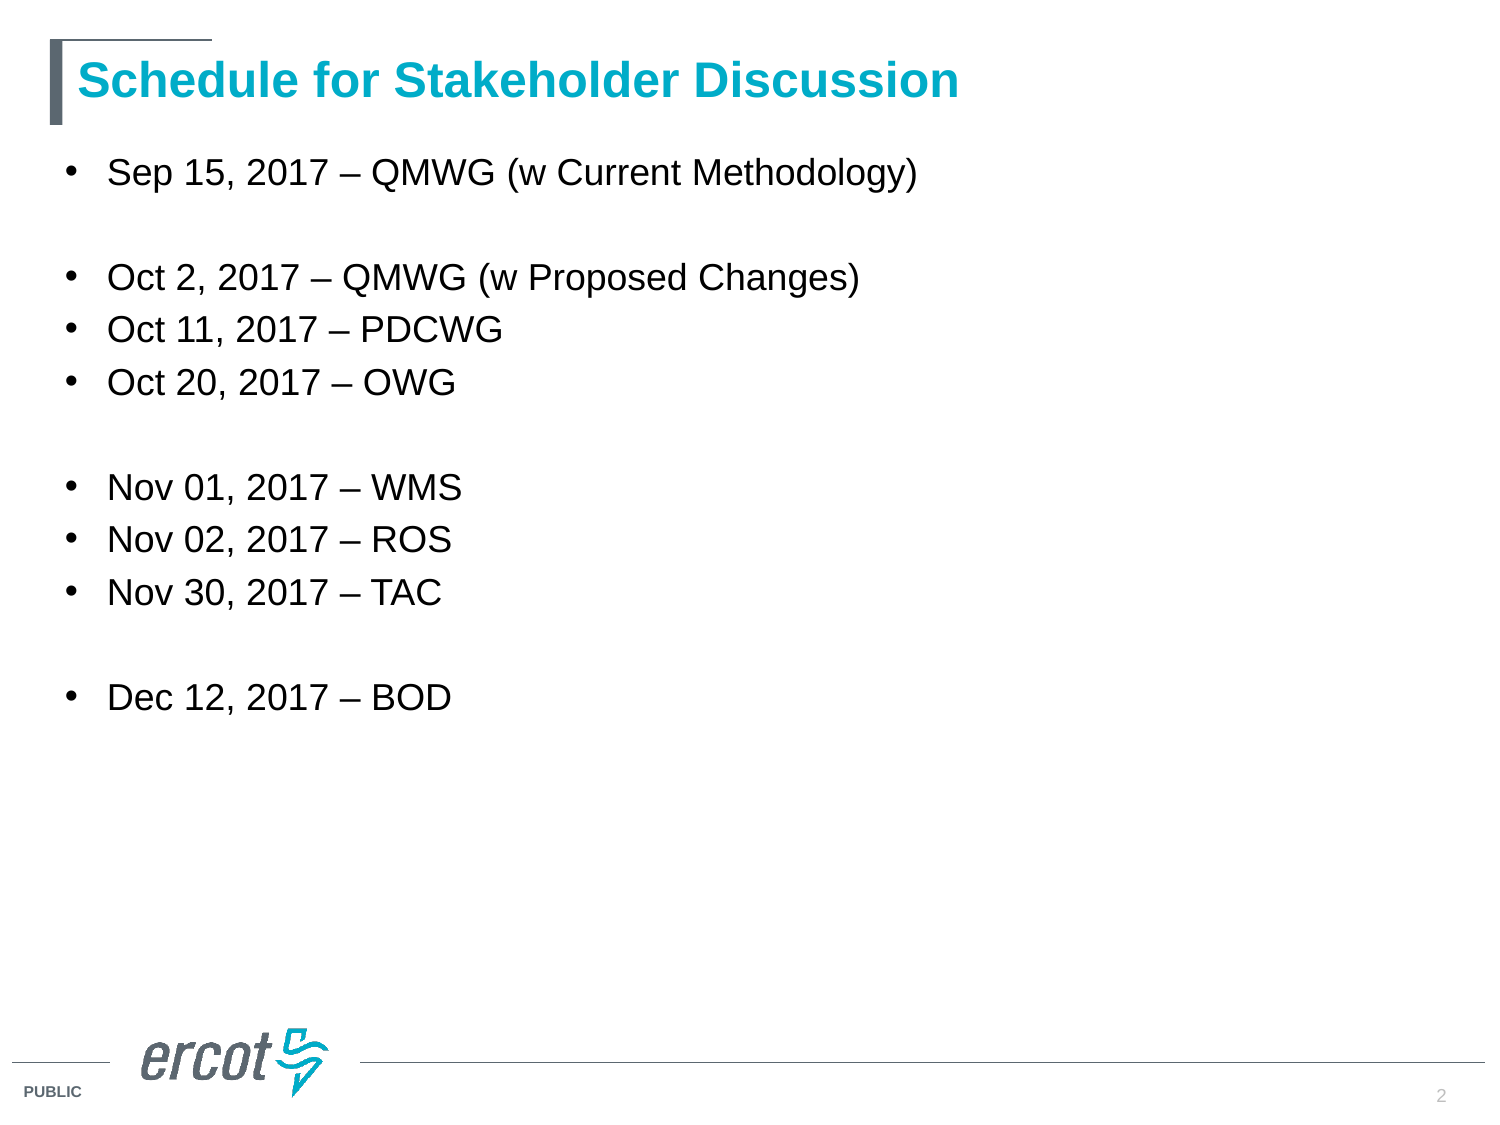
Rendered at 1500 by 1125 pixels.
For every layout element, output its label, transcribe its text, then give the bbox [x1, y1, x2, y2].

picture [137, 1024, 332, 1100]
list Sep 15, 2017 – QMWG (w Current Methodology) Oct 2, 2017 – QMWG (w Proposed Changes) Oct 11, 2017 – PDCWG Oct 20, 2017 – OWG Nov 01, 2017 – WMS Nov 02, 2017 – ROS Nov 30, 2017 – TAC Dec 12, 2017 – BOD [50, 140, 1450, 972]
title Schedule for Stakeholder Discussion [62, 39, 1450, 125]
